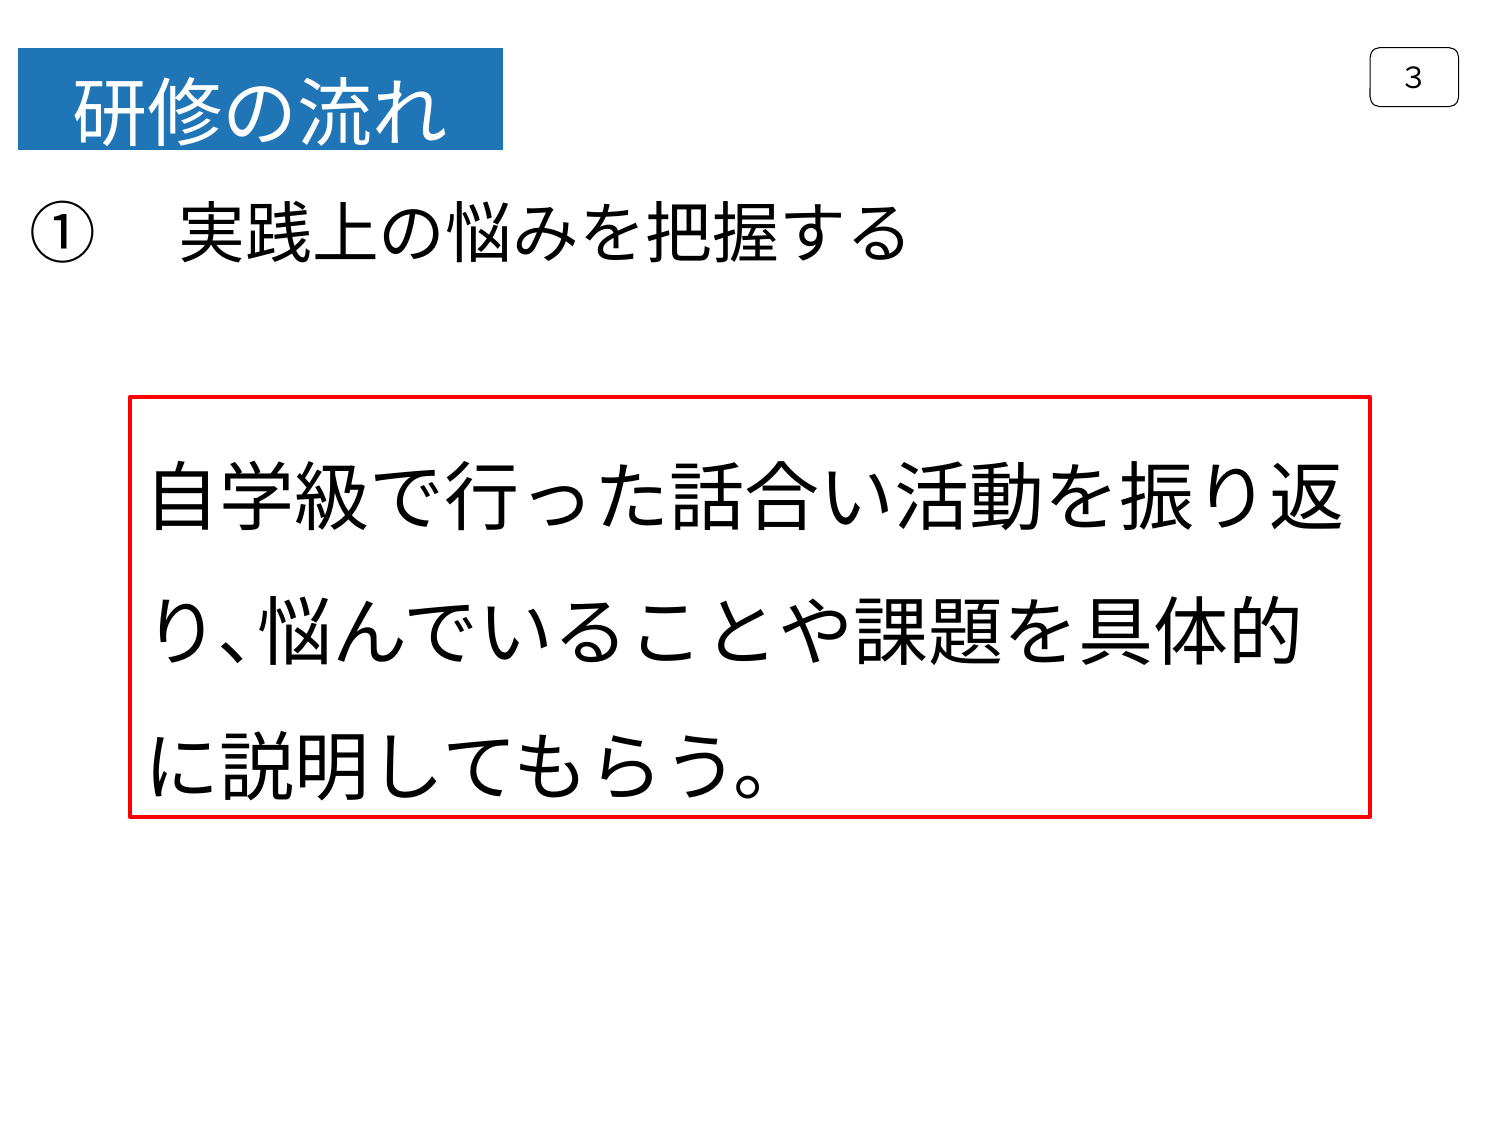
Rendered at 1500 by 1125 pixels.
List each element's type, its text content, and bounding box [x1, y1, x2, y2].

text_box ① 実践上の悩みを把握する [14, 183, 1190, 278]
text_box 自学級で行った話合い活動を振り返り､悩んでいることや課題を具体的に説明してもらう。 [129, 397, 1371, 817]
text_box ３ [1368, 46, 1460, 108]
text_box 研修の流れ [18, 48, 503, 150]
